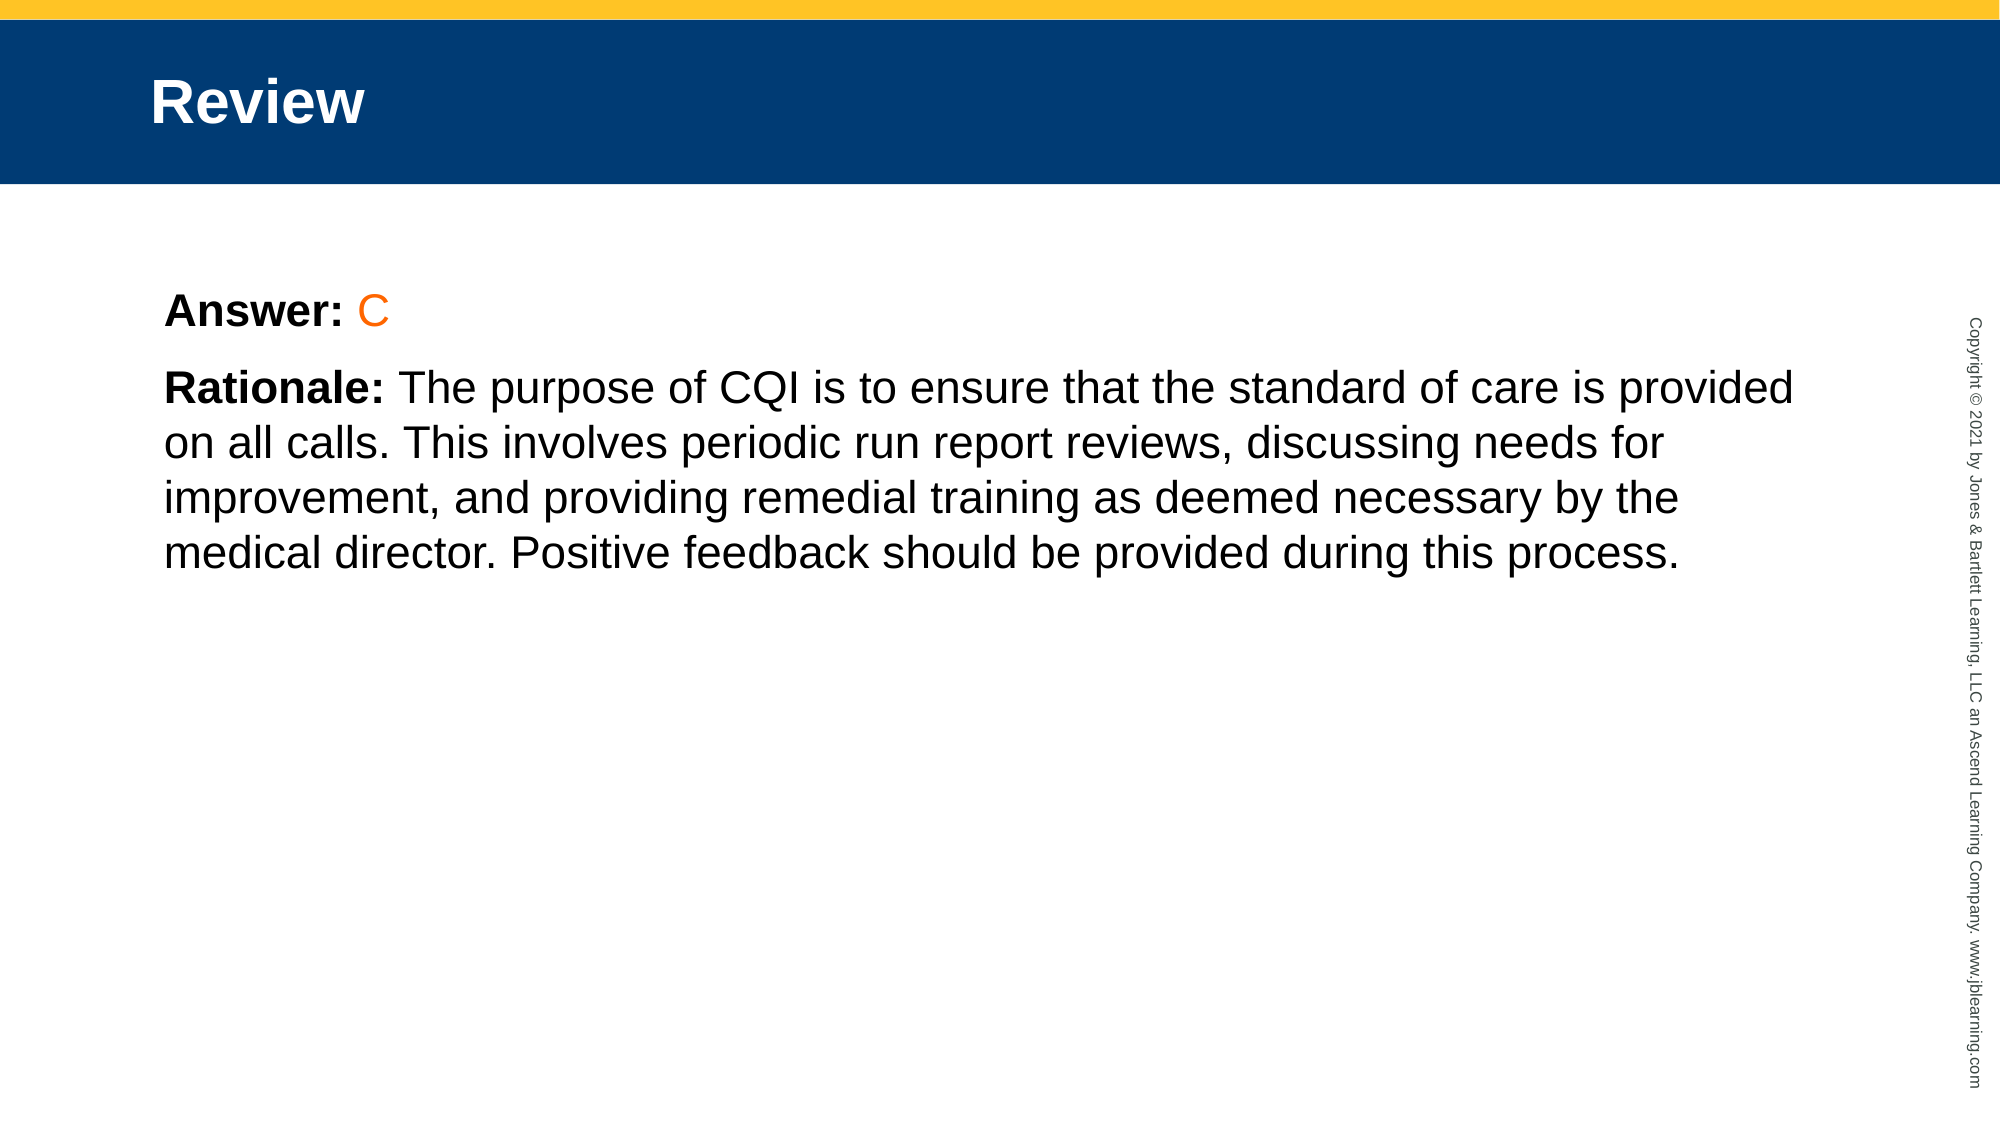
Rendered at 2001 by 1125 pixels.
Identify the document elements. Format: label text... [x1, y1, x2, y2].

title Review [0, 19, 2000, 185]
list Answer: C Rationale: The purpose of CQI is to ensure that the standard of care is provided on all calls. This involves periodic run report reviews, discussing needs for improvement, and providing remedial training as deemed necessary by the medical director. Positive feedback should be provided during this process. [148, 241, 1849, 1030]
